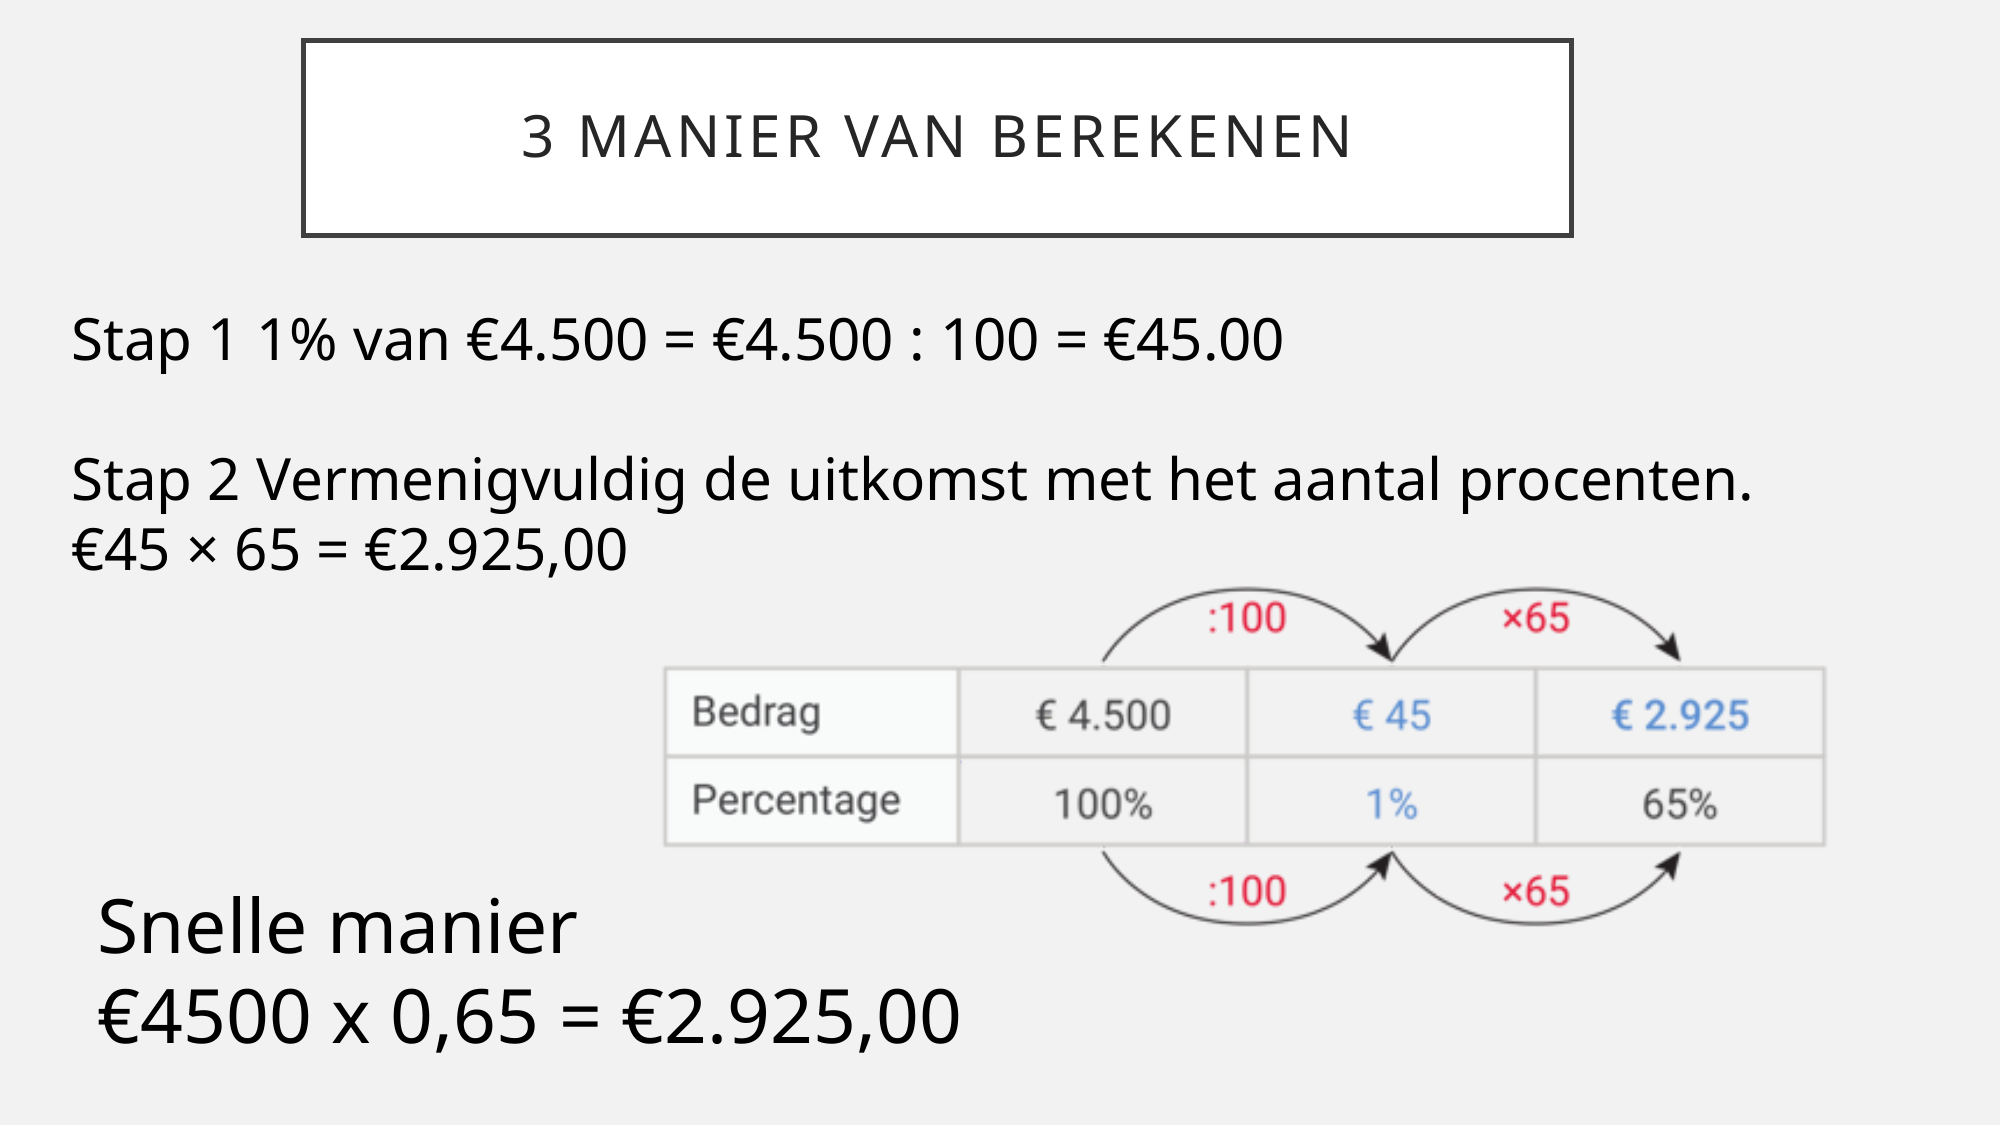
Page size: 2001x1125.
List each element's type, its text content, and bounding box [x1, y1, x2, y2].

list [653, 585, 2000, 930]
text_box Snelle manier €4500 x 0,65 = €2.925,00 [82, 870, 1080, 1066]
title 3 manier van berekenen [301, 38, 1574, 238]
text_box Stap 1 1% van €4.500 = €4.500 : 100 = €45.00 Stap 2 Vermenigvuldig de uitkomst met het aantal procenten. €45 × 65 = €2.925,00 [56, 294, 2000, 634]
